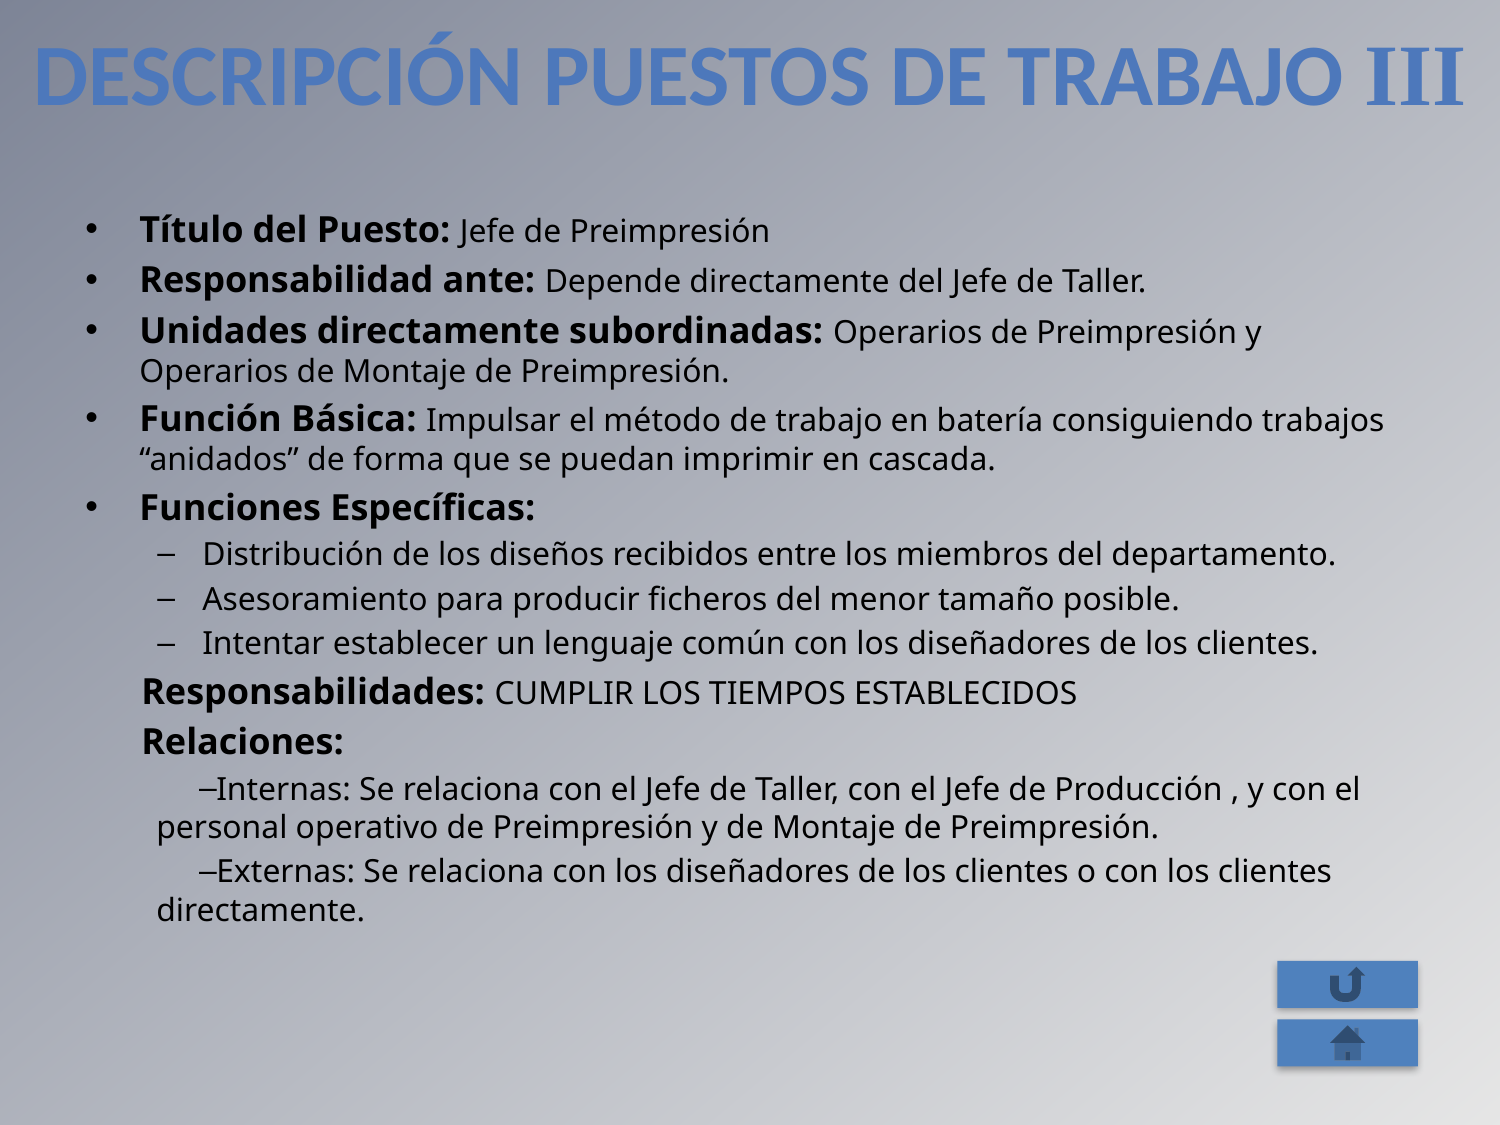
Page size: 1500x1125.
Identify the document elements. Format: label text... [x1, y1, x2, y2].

text_box [1275, 1017, 1420, 1068]
title Descripción Puestos de Trabajo III [0, 0, 1500, 164]
list Título del Puesto: Jefe de Preimpresión Responsabilidad ante: Depende directamente del Jefe de Taller. Unidades directamente subordinadas: Operarios de Preimpresión y Operarios de Montaje de Preimpresión. Función Básica: Impulsar el método de trabajo en batería consiguiendo trabajos “anidados” de forma que se puedan imprimir en cascada. Funciones Específicas: Distribución de los diseños recibidos entre los miembros del departamento. Asesoramiento para producir ficheros del menor tamaño posible. Intentar establecer un lenguaje común con los diseñadores de los clientes. Responsabilidades: CUMPLIR LOS TIEMPOS ESTABLECIDOS Relaciones: Internas: Se relaciona con el Jefe de Taller, con el Jefe de Producción , y con el personal operativo de Preimpresión y de Montaje de Preimpresión. Externas: Se relaciona con los diseñadores de los clientes o con los clientes directamente. [70, 199, 1421, 942]
text_box [1275, 959, 1420, 1010]
